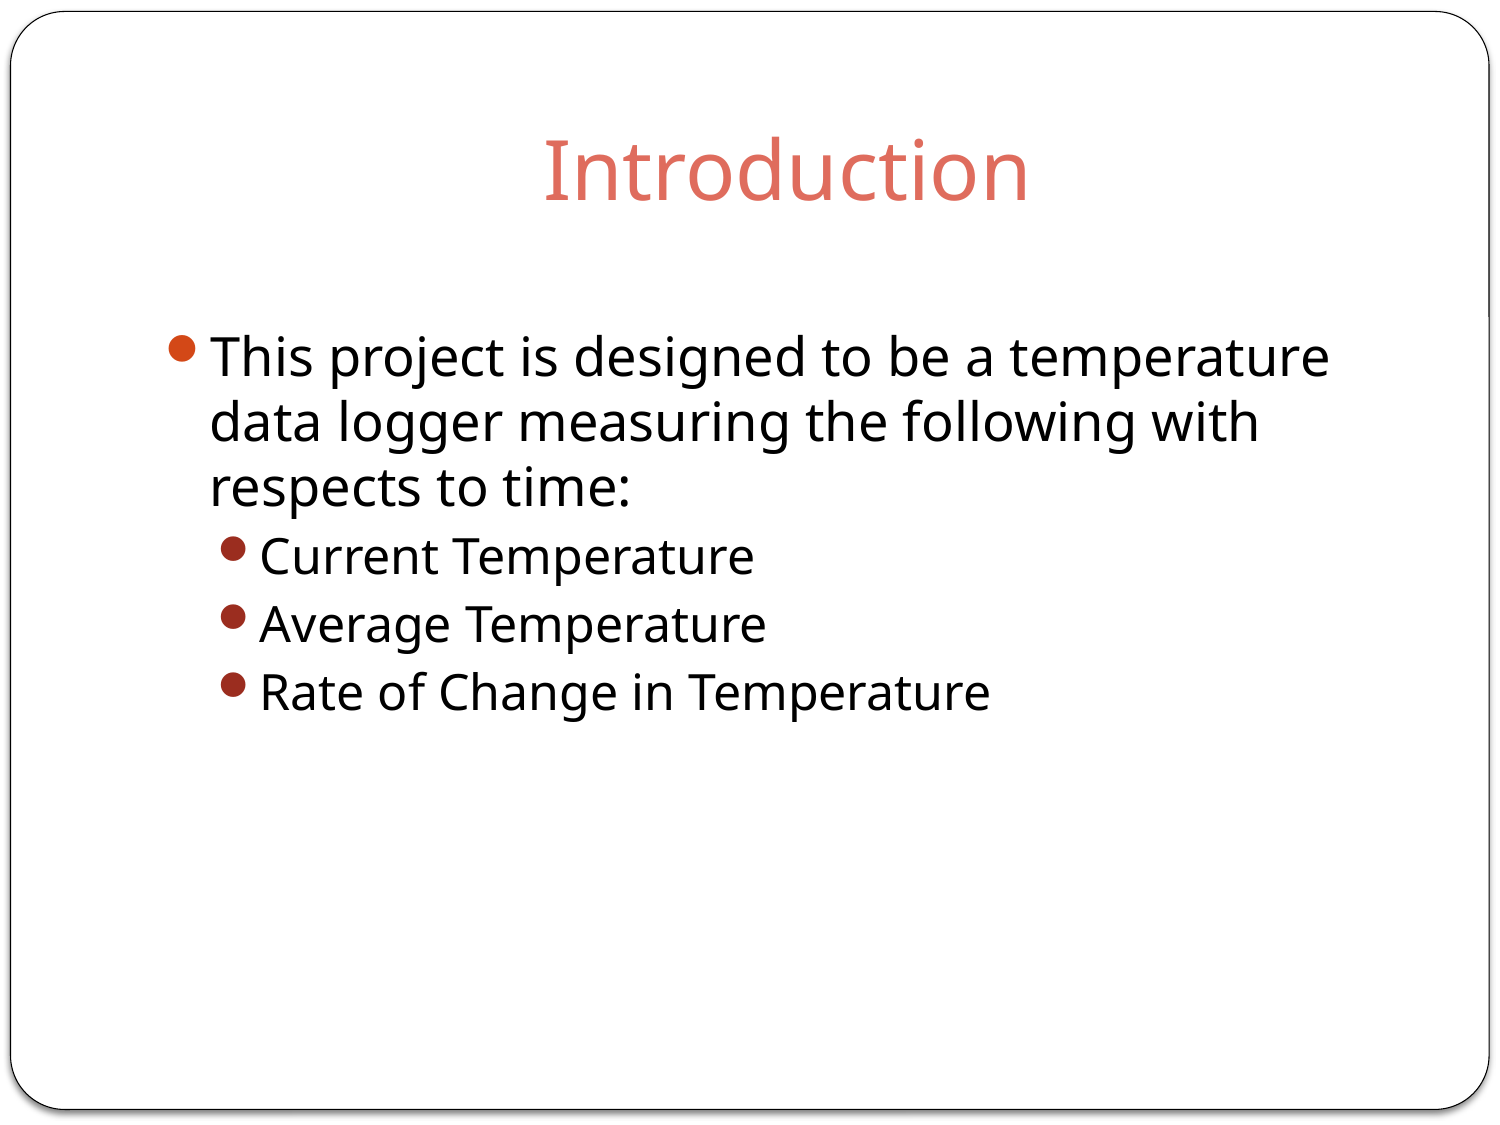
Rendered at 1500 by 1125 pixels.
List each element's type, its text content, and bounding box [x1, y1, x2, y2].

title Introduction [150, 45, 1425, 233]
list This project is designed to be a temperature data logger measuring the following with respects to time: Current Temperature Average Temperature Rate of Change in Temperature [150, 237, 1425, 988]
